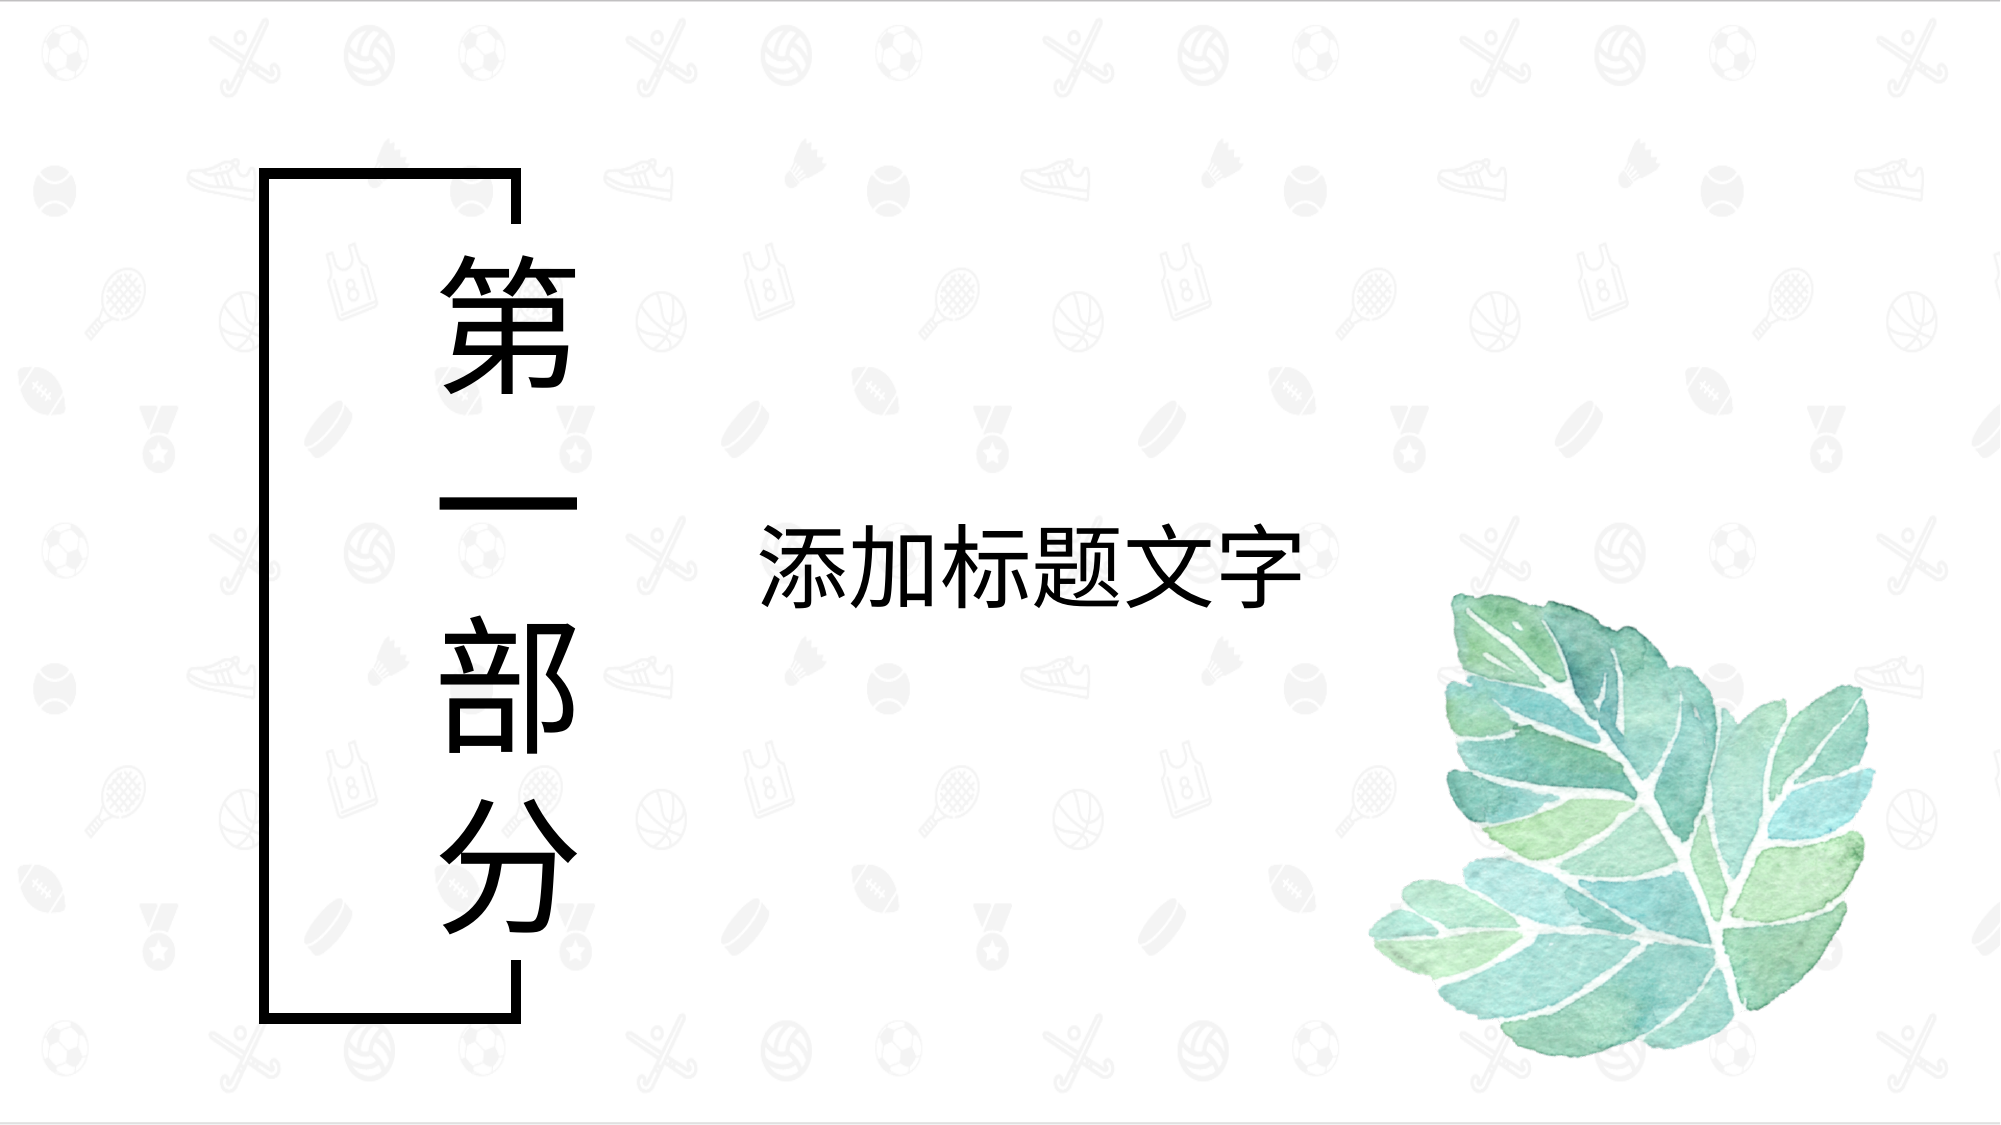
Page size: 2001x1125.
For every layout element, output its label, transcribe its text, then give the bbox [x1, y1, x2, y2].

text_box [263, 173, 517, 1019]
text_box 添加标题文字 [641, 501, 1423, 627]
picture [0, 0, 2001, 1125]
text_box 第一部分 [390, 224, 627, 960]
